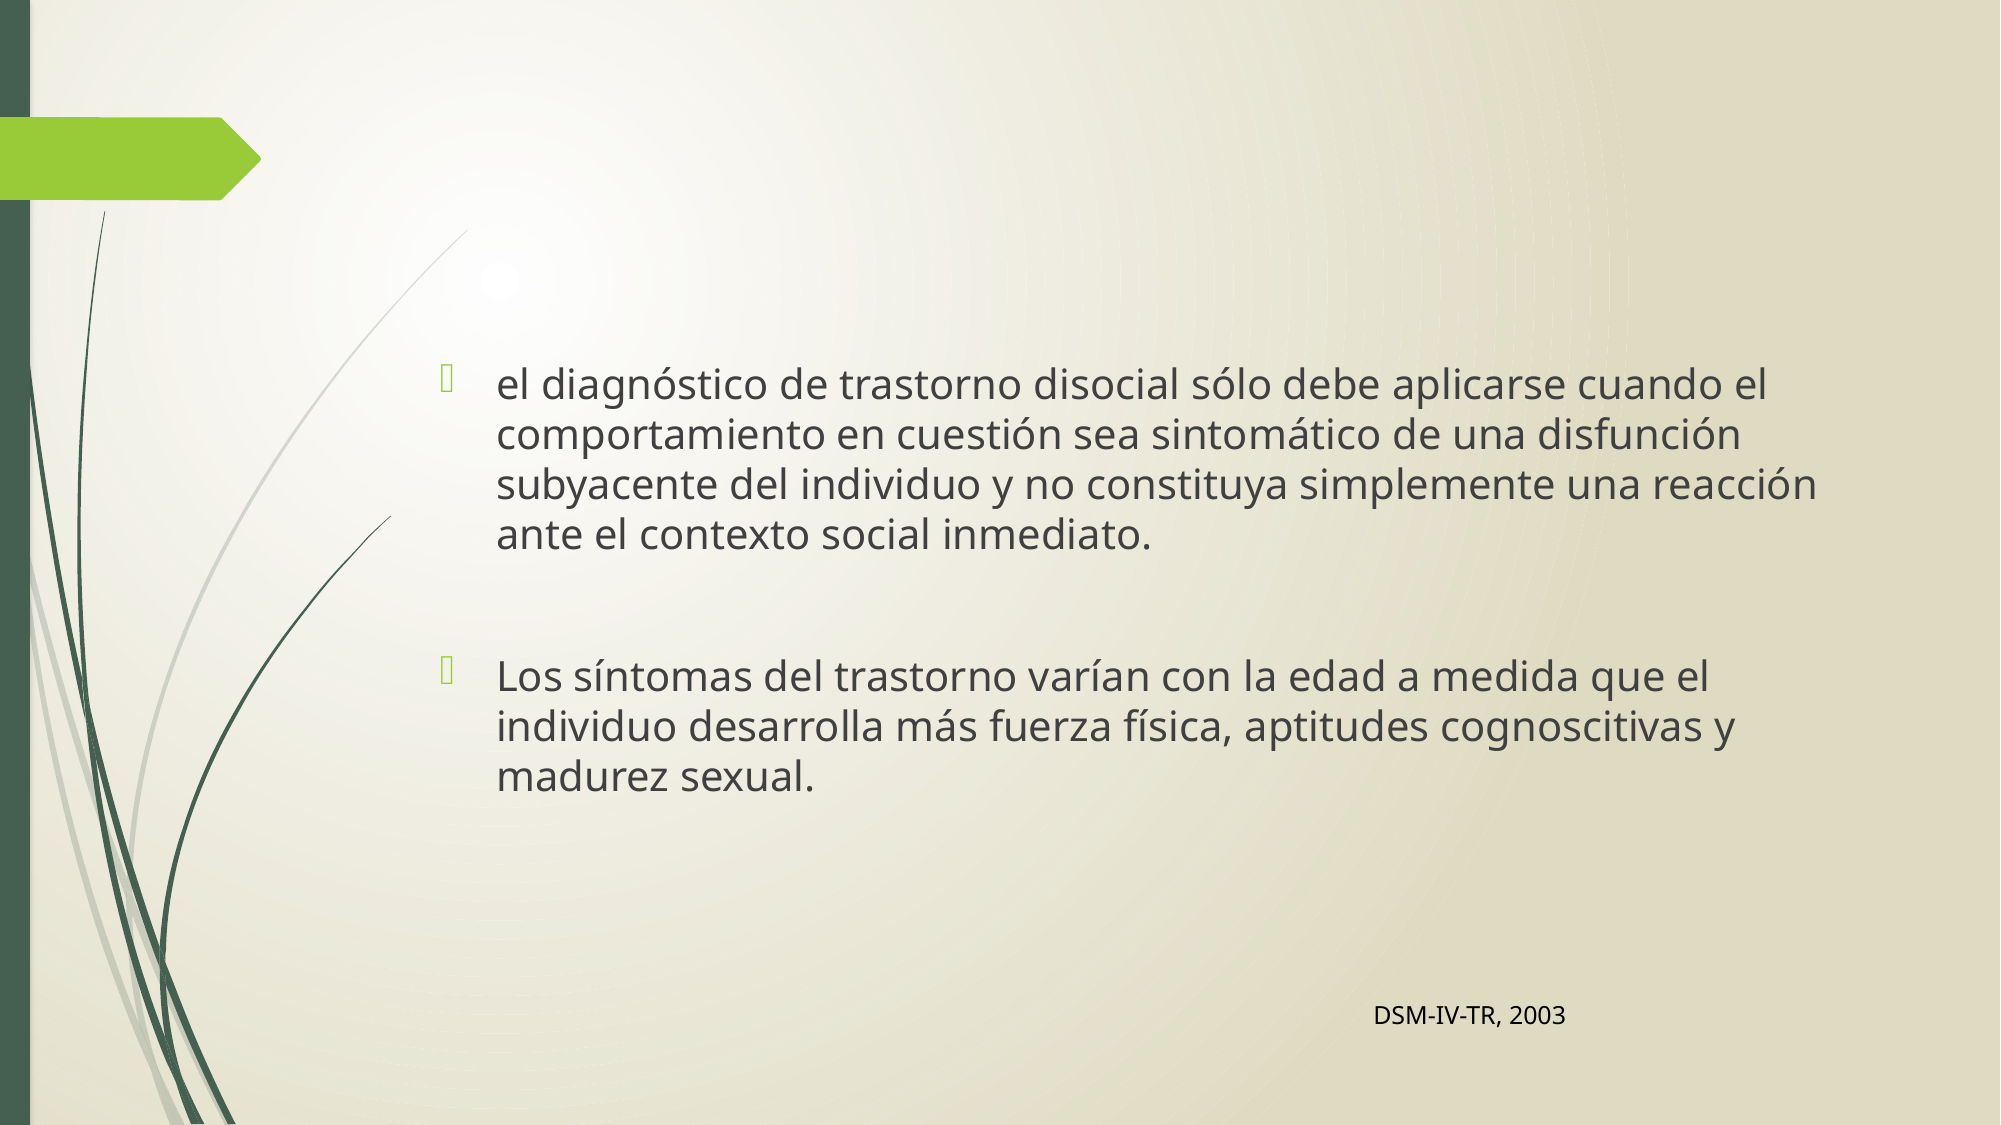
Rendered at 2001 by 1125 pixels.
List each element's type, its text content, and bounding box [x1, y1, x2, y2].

list el diagnóstico de trastorno disocial sólo debe aplicarse cuando el comportamiento en cuestión sea sintomático de una disfunción subyacente del individuo y no constituya simplemente una reacción ante el contexto social inmediato. Los síntomas del trastorno varían con la edad a medida que el individuo desarrolla más fuerza física, aptitudes cognoscitivas y madurez sexual. [424, 350, 1888, 970]
text_box DSM-IV-TR, 2003 [1358, 992, 1790, 1037]
